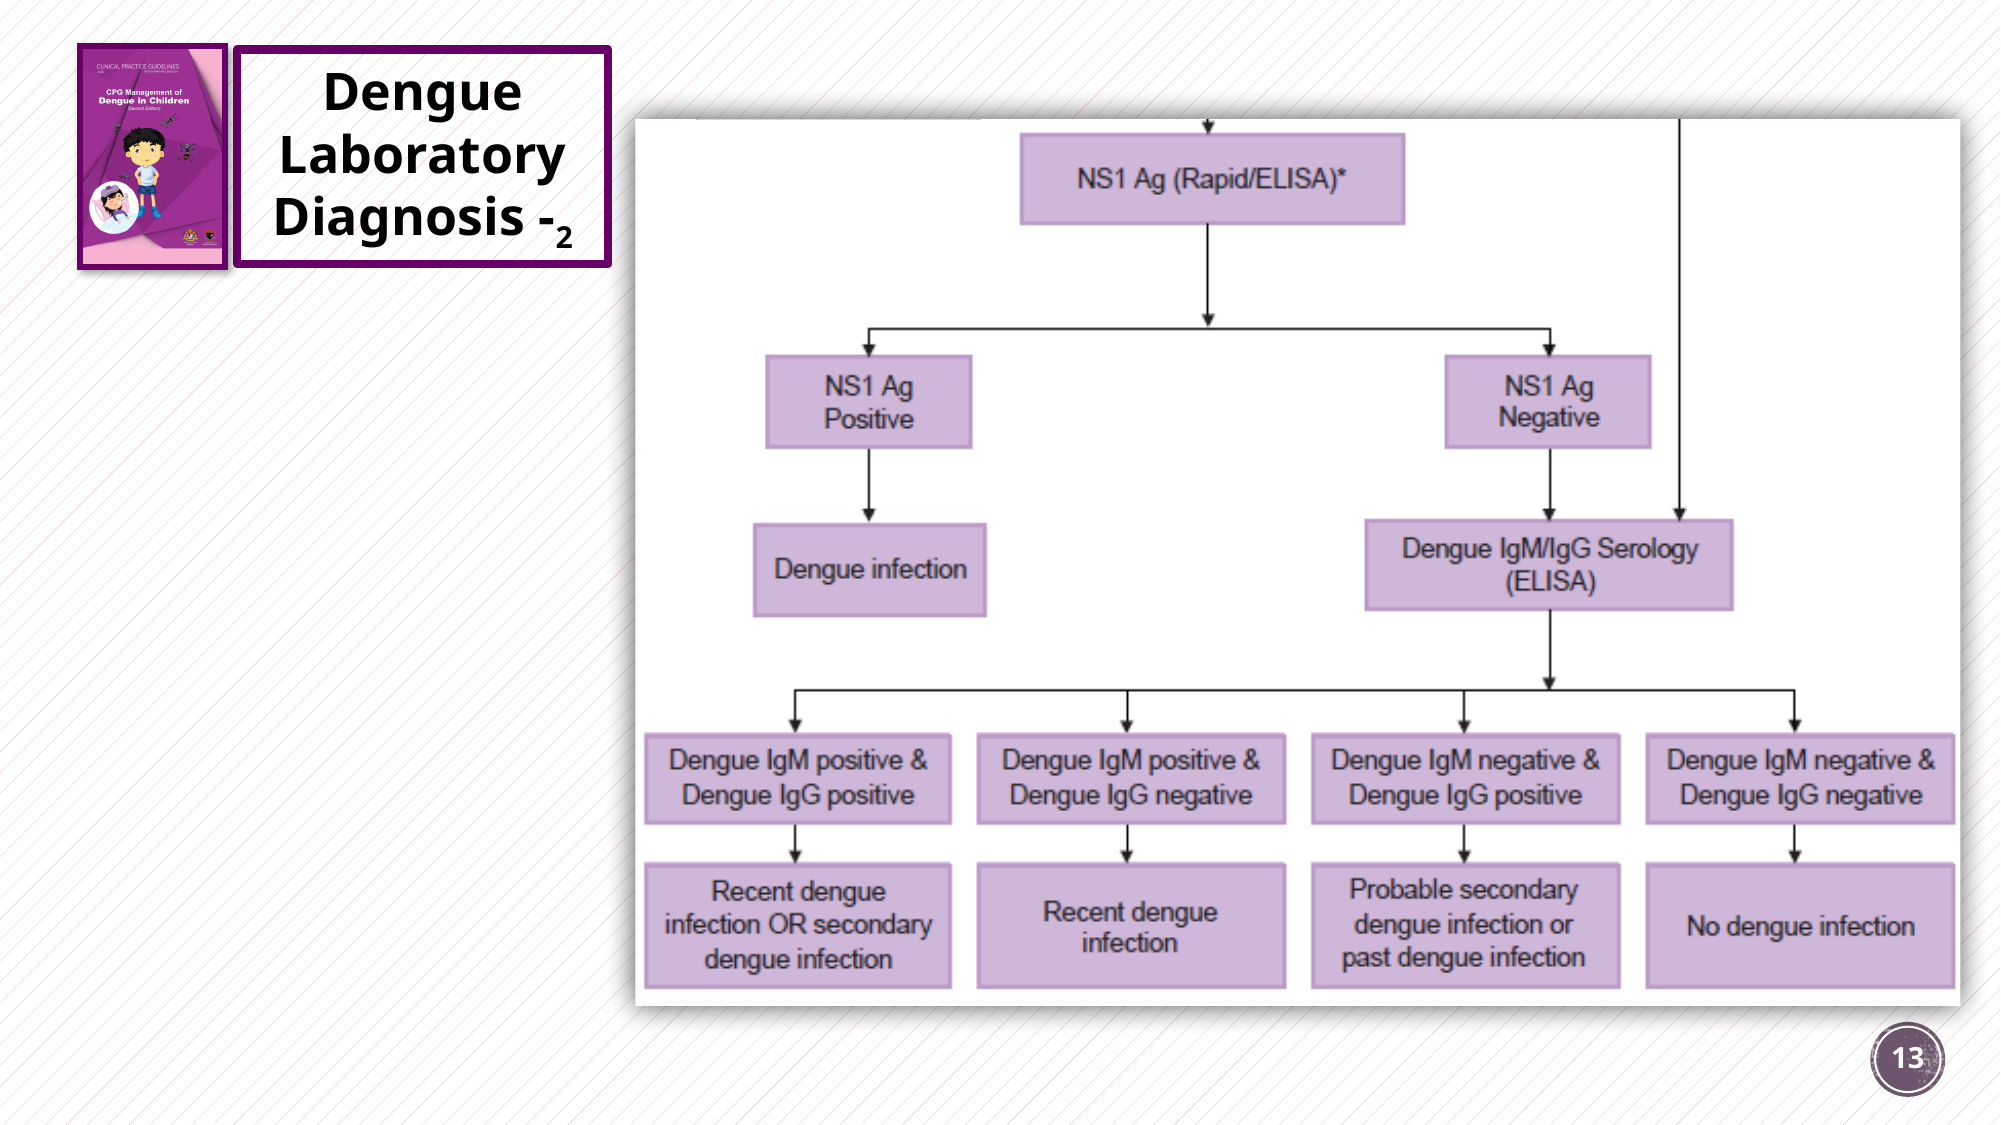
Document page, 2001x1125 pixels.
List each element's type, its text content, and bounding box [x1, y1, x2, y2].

picture [635, 119, 1961, 1006]
slide_number 13 [1855, 1028, 1961, 1089]
picture [83, 49, 222, 264]
text_box Dengue Laboratory Diagnosis -2 [237, 49, 609, 264]
